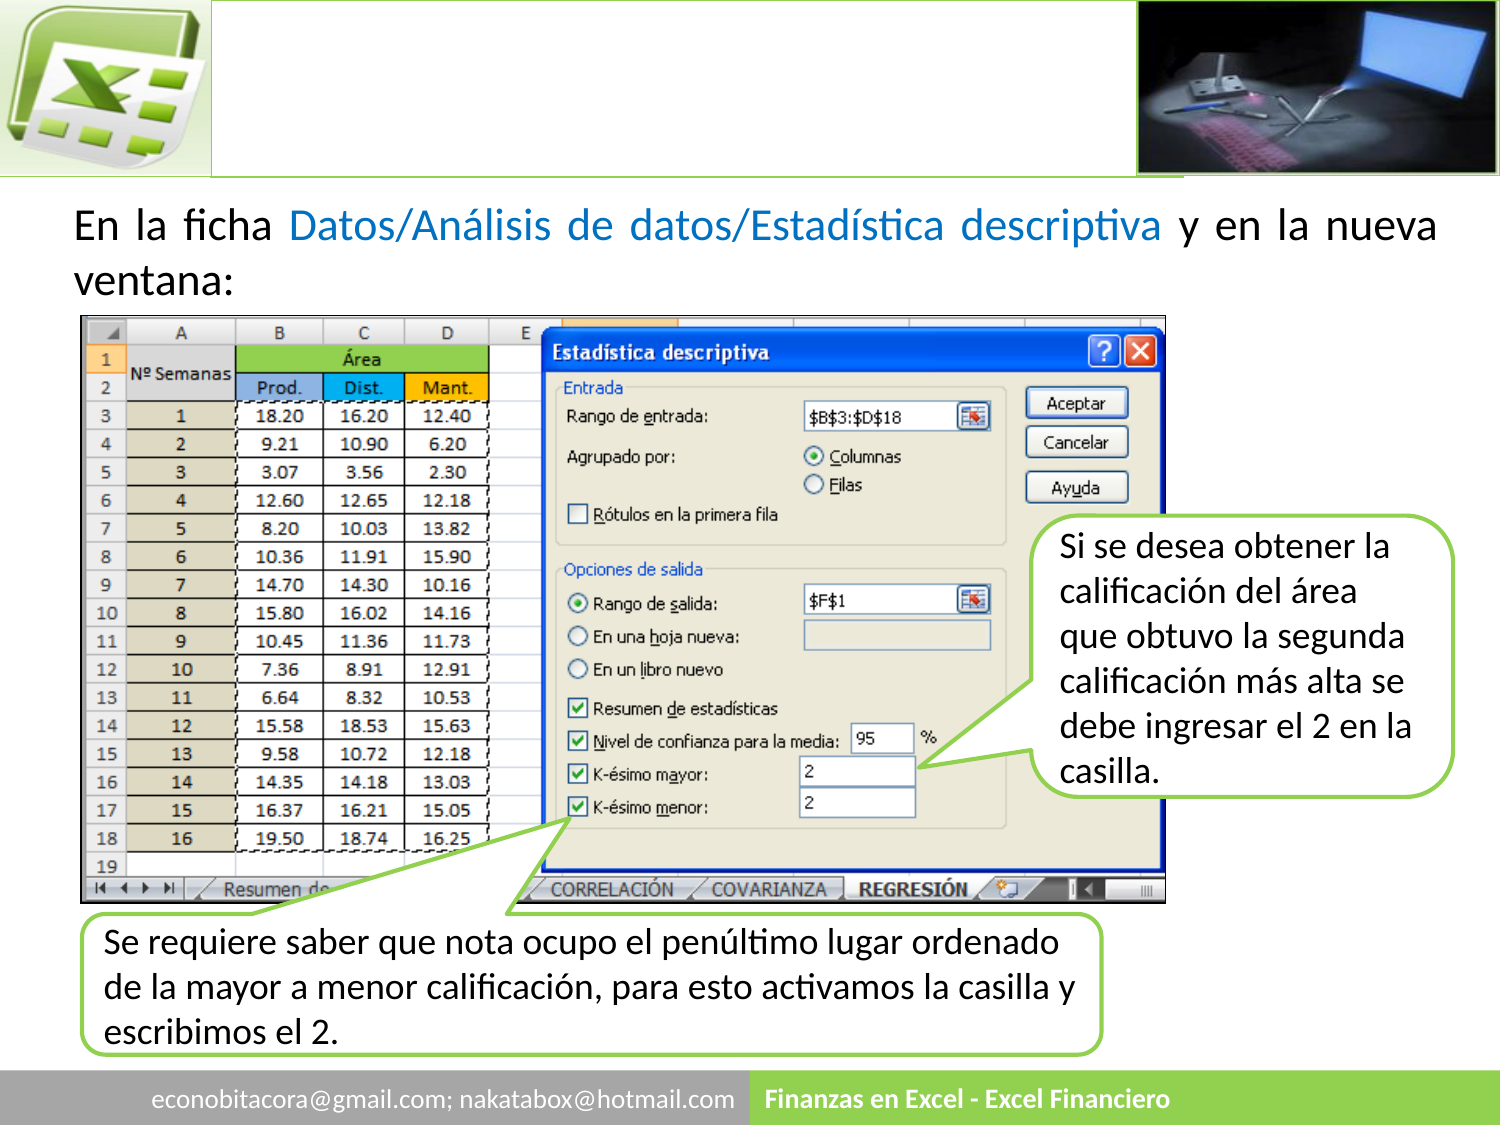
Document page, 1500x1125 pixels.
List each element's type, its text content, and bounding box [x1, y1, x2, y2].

picture [0, 0, 212, 177]
text_box Se requiere saber que nota ocupo el penúltimo lugar ordenado de la mayor a menor calificación, para esto activamos la casilla y escribimos el 2. [79, 910, 1104, 1057]
picture [81, 316, 1165, 903]
text_box Finanzas en Excel - Excel Financiero [749, 1070, 1500, 1125]
text_box econobitacora@gmail.com; nakatabox@hotmail.com [0, 1070, 749, 1125]
text_box Si se desea obtener la calificación del área que obtuvo la segunda calificación más alta se debe ingresar el 2 en la casilla. [1169, 513, 1456, 799]
text_box En la ficha Datos/Análisis de datos/Estadística descriptiva y en la nueva ventana: [58, 187, 1453, 329]
picture [1136, 0, 1500, 177]
text_box [212, 0, 1134, 178]
